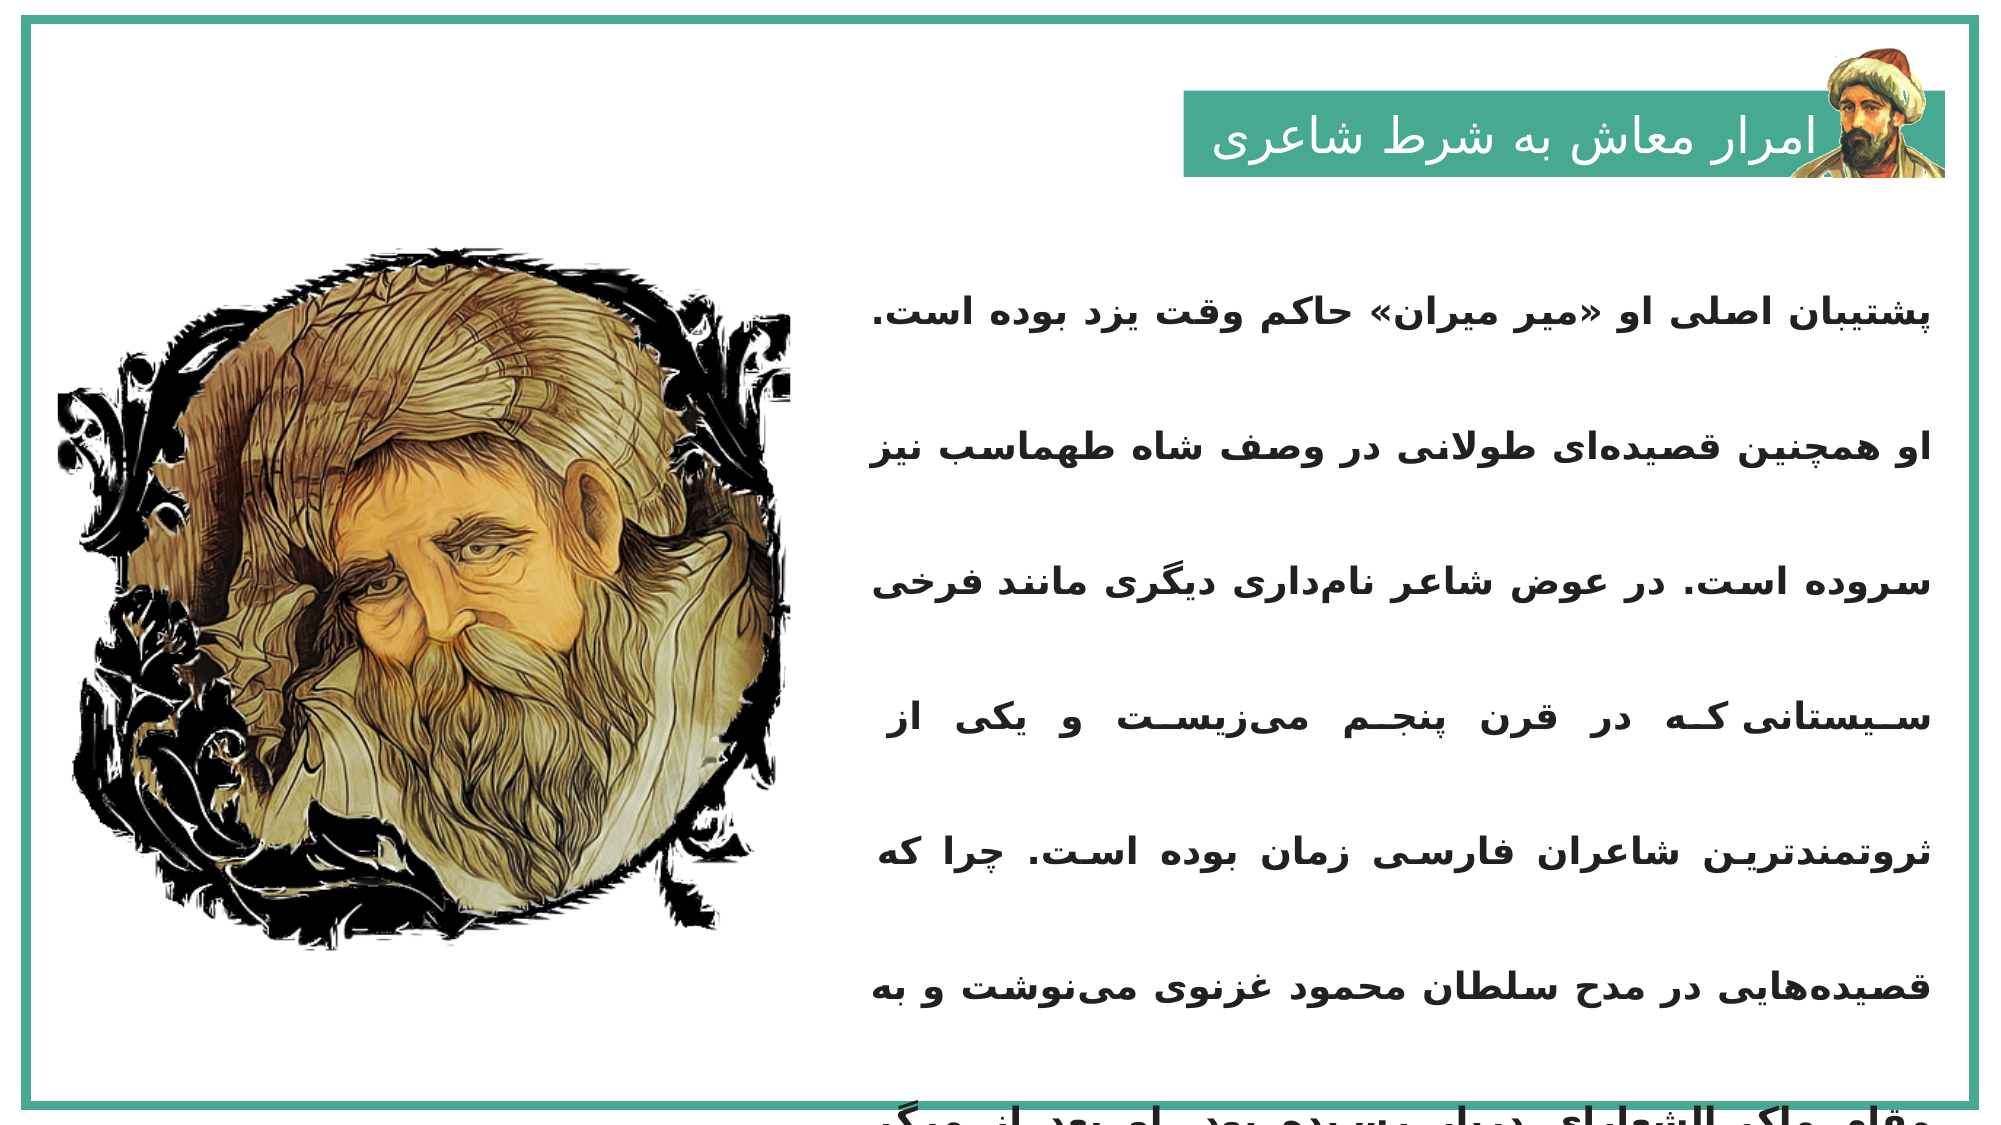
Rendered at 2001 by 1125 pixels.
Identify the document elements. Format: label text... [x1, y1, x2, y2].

picture [1784, 7, 1945, 178]
text_box پشتیبان اصلی او «میر میران» حاکم وقت یزد بوده است. او همچنین قصیده‌ای طولانی در وصف شاه طهماسب نیز سروده است. در عوض شاعر نام‌داری دیگری مانند فرخی سیستانی که در قرن پنجم می‌زیست و یکی از ثروتمندترین شاعران فارسی زمان بوده است. چرا که قصیده‌هایی در مدح سلطان محمود غزنوی می‌نوشت و به مقام ماک الشعارای دربار رسیده بود. او بعد از مرگ سلطان محمود هم اشعاری در وصف سلطان مسعود سرود و به‌دین شکا تا پایان عمر در رفاه زندگی کرد. [853, 189, 1948, 1125]
text_box امرار معاش به شرط شاعری [1186, 95, 1844, 171]
picture [52, 222, 798, 967]
